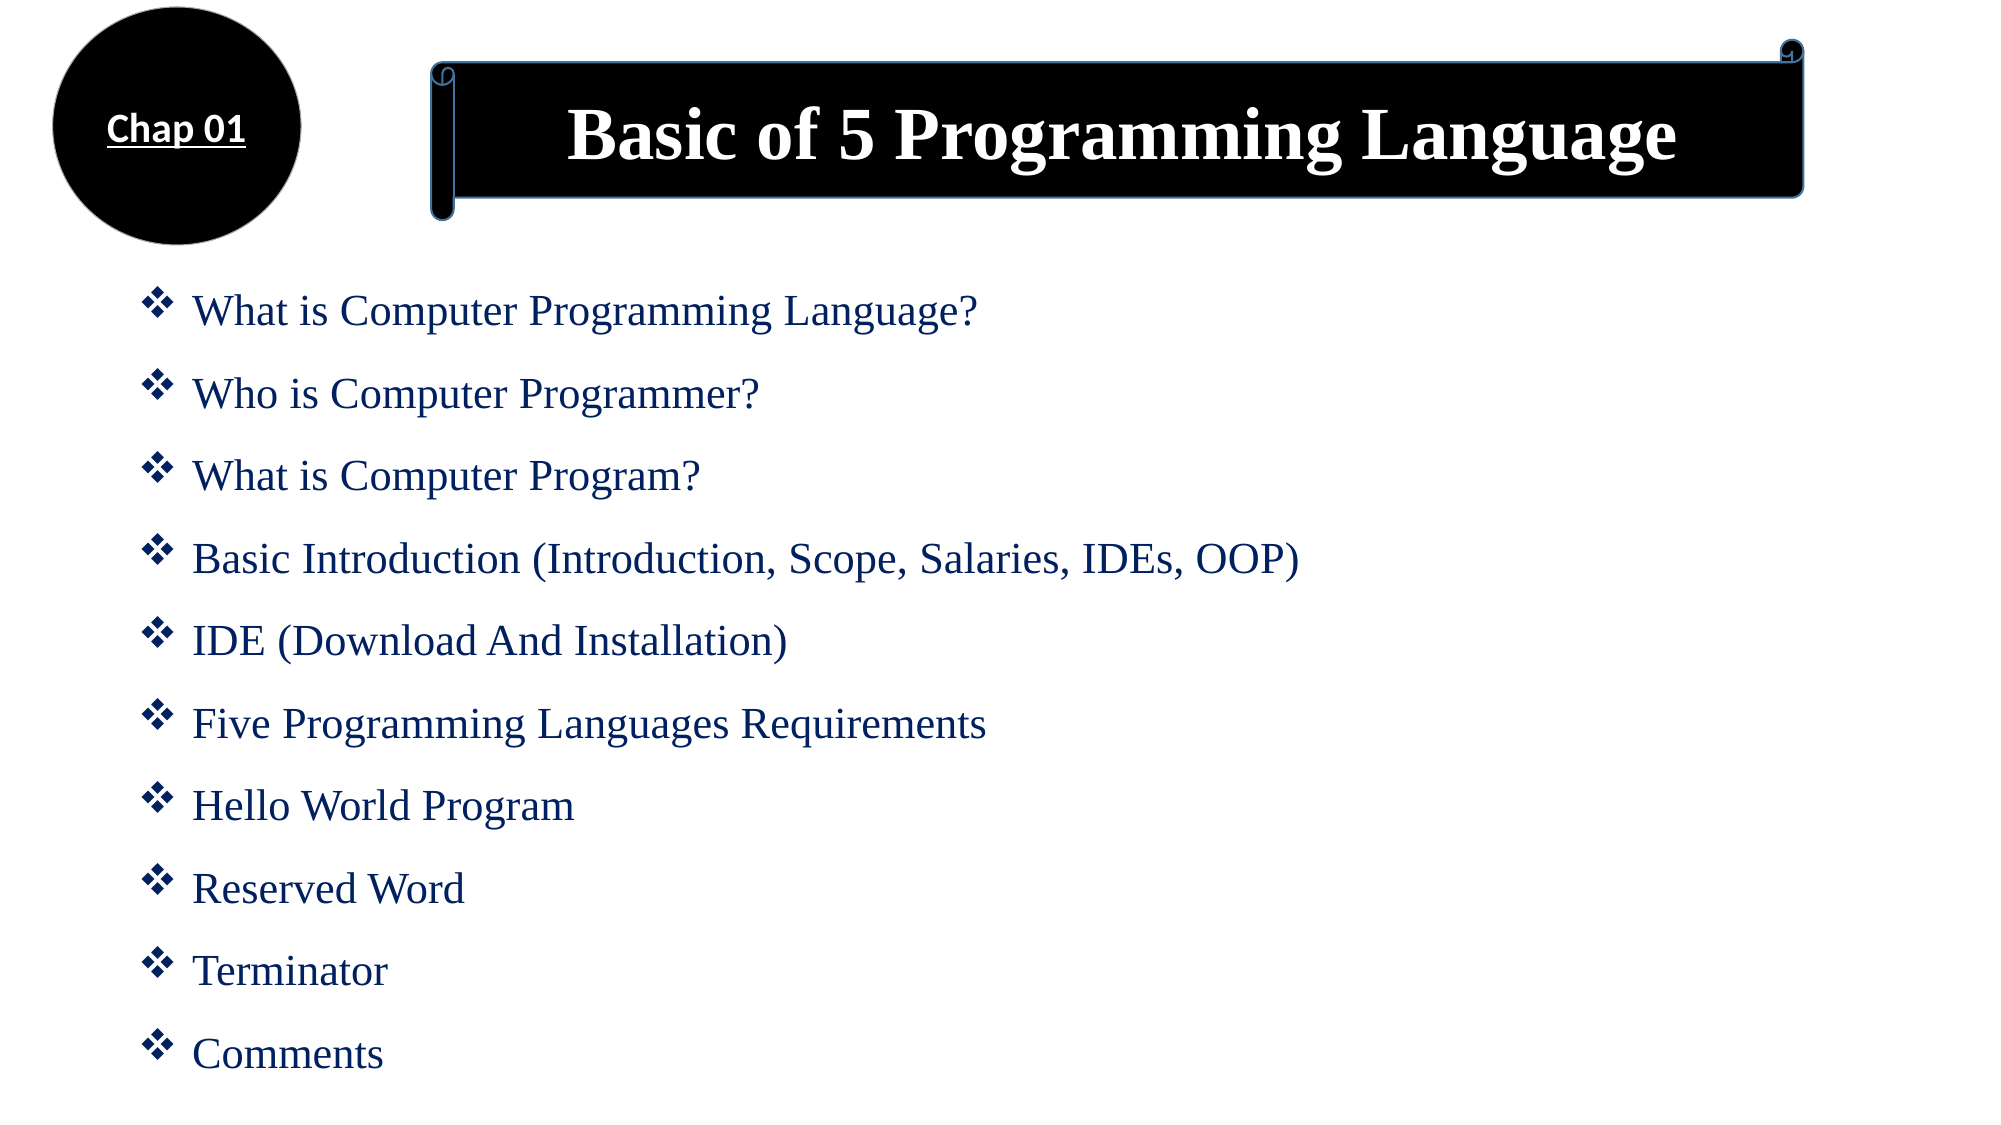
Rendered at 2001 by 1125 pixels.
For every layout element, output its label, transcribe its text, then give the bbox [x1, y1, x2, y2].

text_box Chap 01 [52, 6, 302, 246]
list What is Computer Programming Language? Who is Computer Programmer? What is Computer Program? Basic Introduction (Introduction, Scope, Salaries, IDEs, OOP) IDE (Download And Installation) Five Programming Languages Requirements Hello World Program Reserved Word Terminator Comments [122, 263, 1848, 1090]
text_box Basic of 5 Programming Language [430, 38, 1805, 222]
